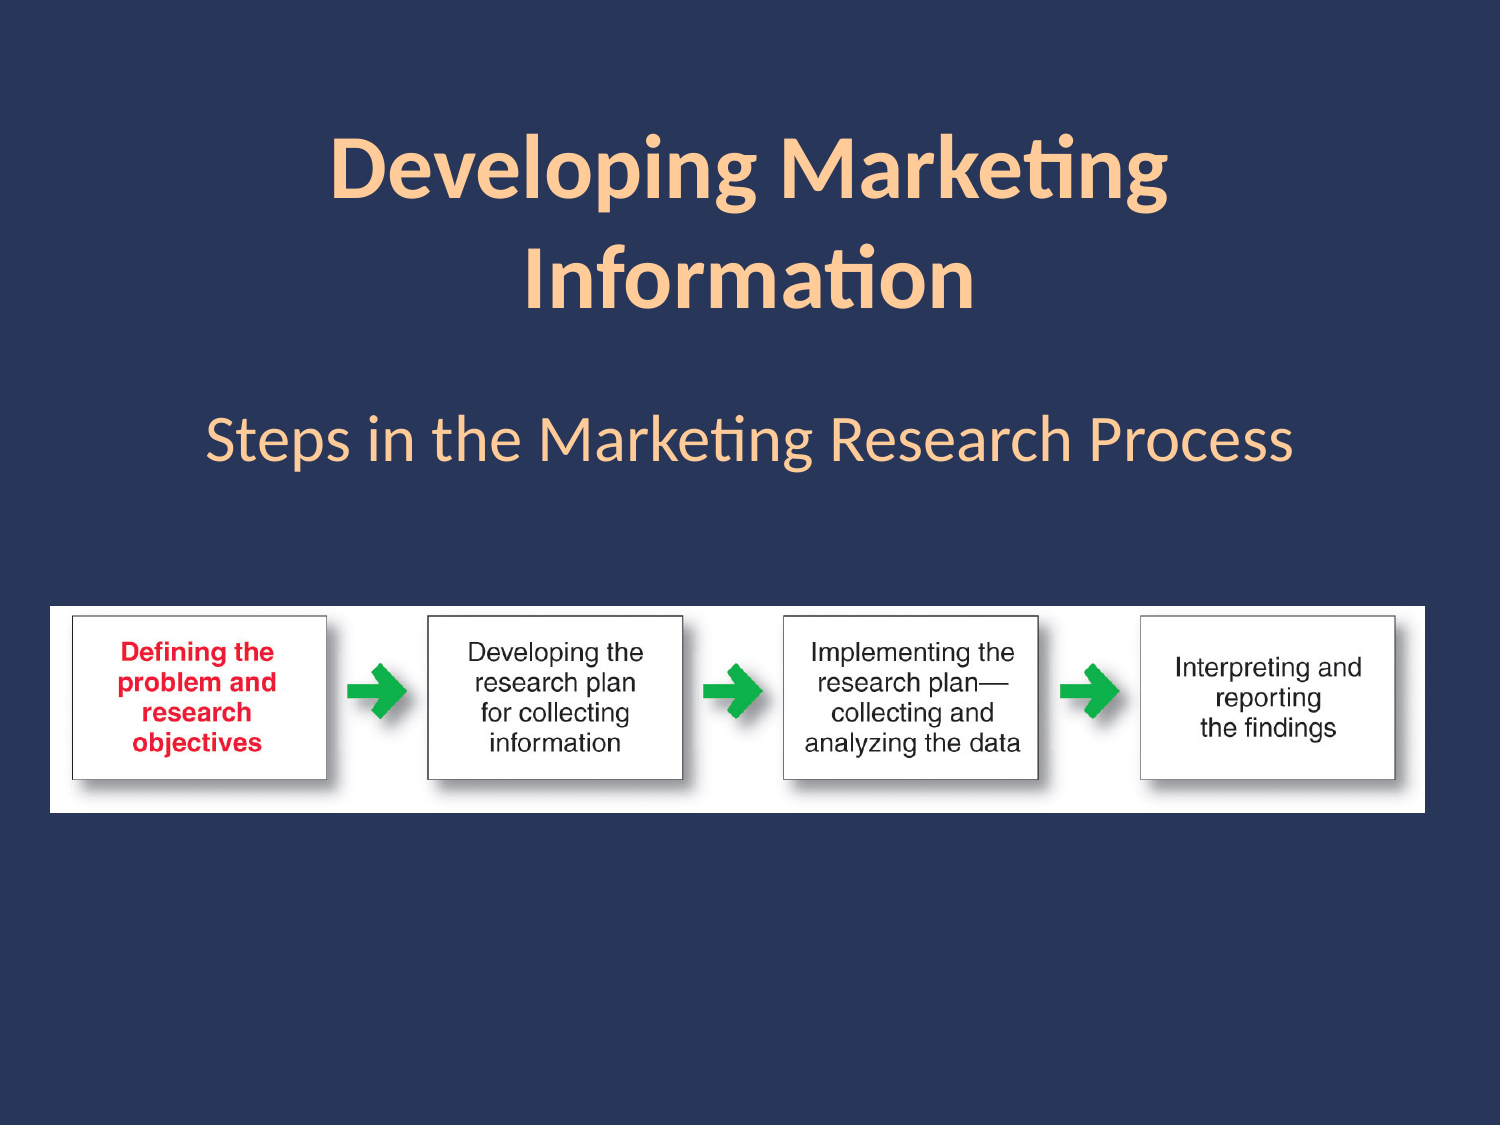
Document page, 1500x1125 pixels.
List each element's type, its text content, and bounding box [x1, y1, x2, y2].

picture [49, 606, 1426, 813]
text_box Steps in the Marketing Research Process [162, 387, 1338, 450]
text_box Developing Marketing Information [112, 99, 1388, 288]
